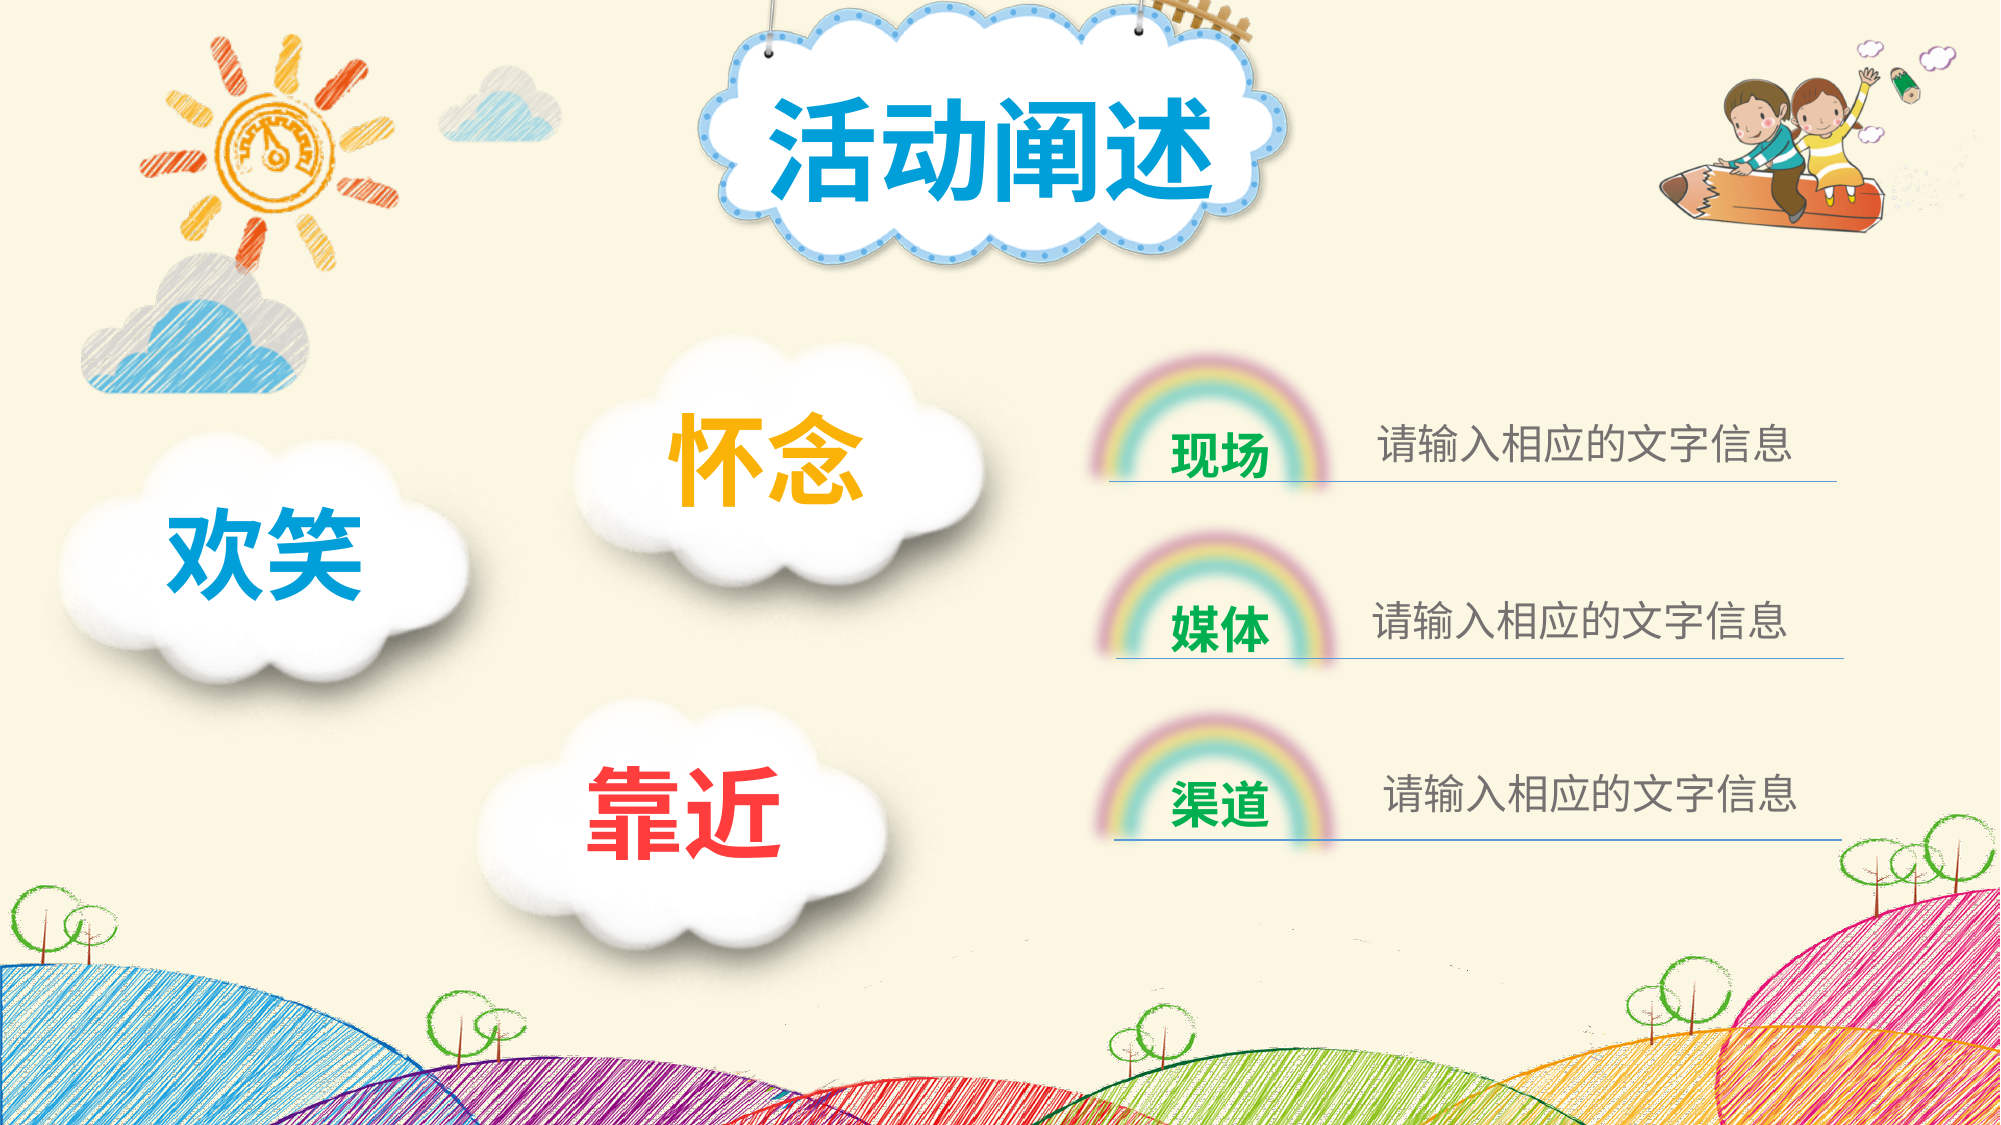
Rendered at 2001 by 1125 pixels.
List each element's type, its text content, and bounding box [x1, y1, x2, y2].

text_box 请输入相应的文字信息 [1353, 760, 1883, 826]
text_box 请输入相应的文字信息 [1347, 410, 1877, 476]
text_box 请输入相应的文字信息 [1354, 586, 1872, 652]
text_box 活动阐述 [751, 3, 1321, 225]
picture [1602, 0, 2001, 304]
picture [0, 0, 2000, 1125]
